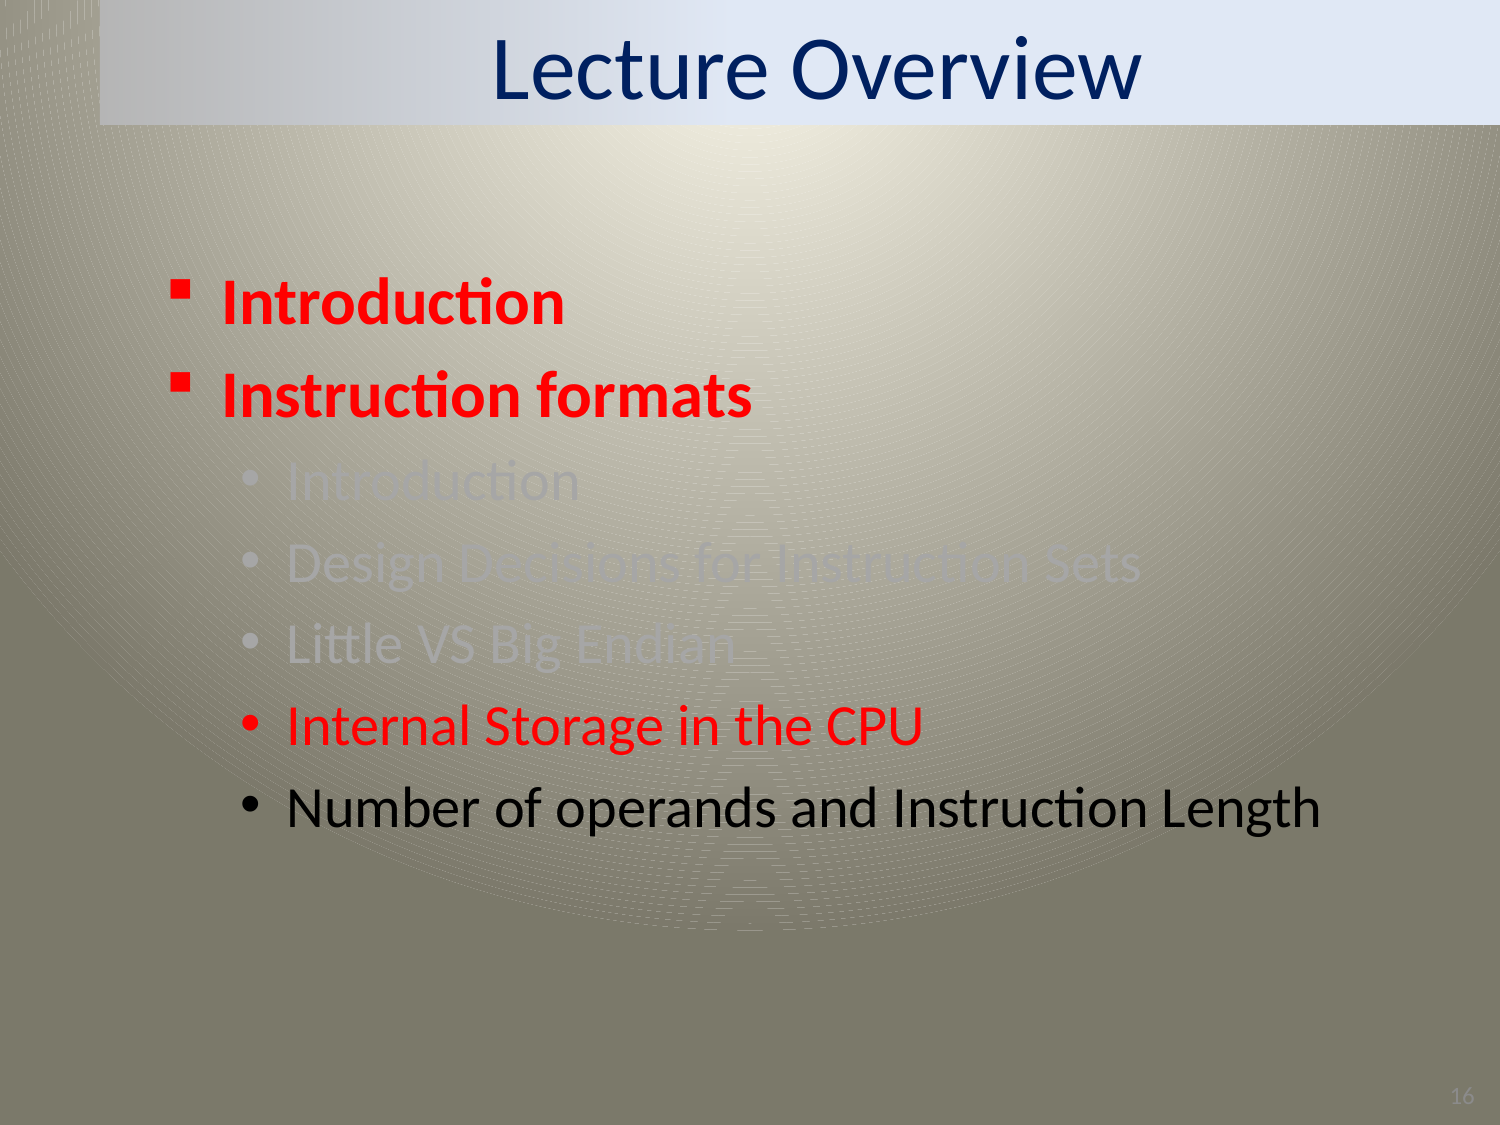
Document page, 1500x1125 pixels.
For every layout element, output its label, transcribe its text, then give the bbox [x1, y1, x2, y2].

title Lecture Overview [135, 0, 1500, 125]
list Introduction Instruction formats Introduction Design Decisions for Instruction Sets Little VS Big Endian Internal Storage in the CPU Number of operands and Instruction Length [150, 249, 1488, 993]
